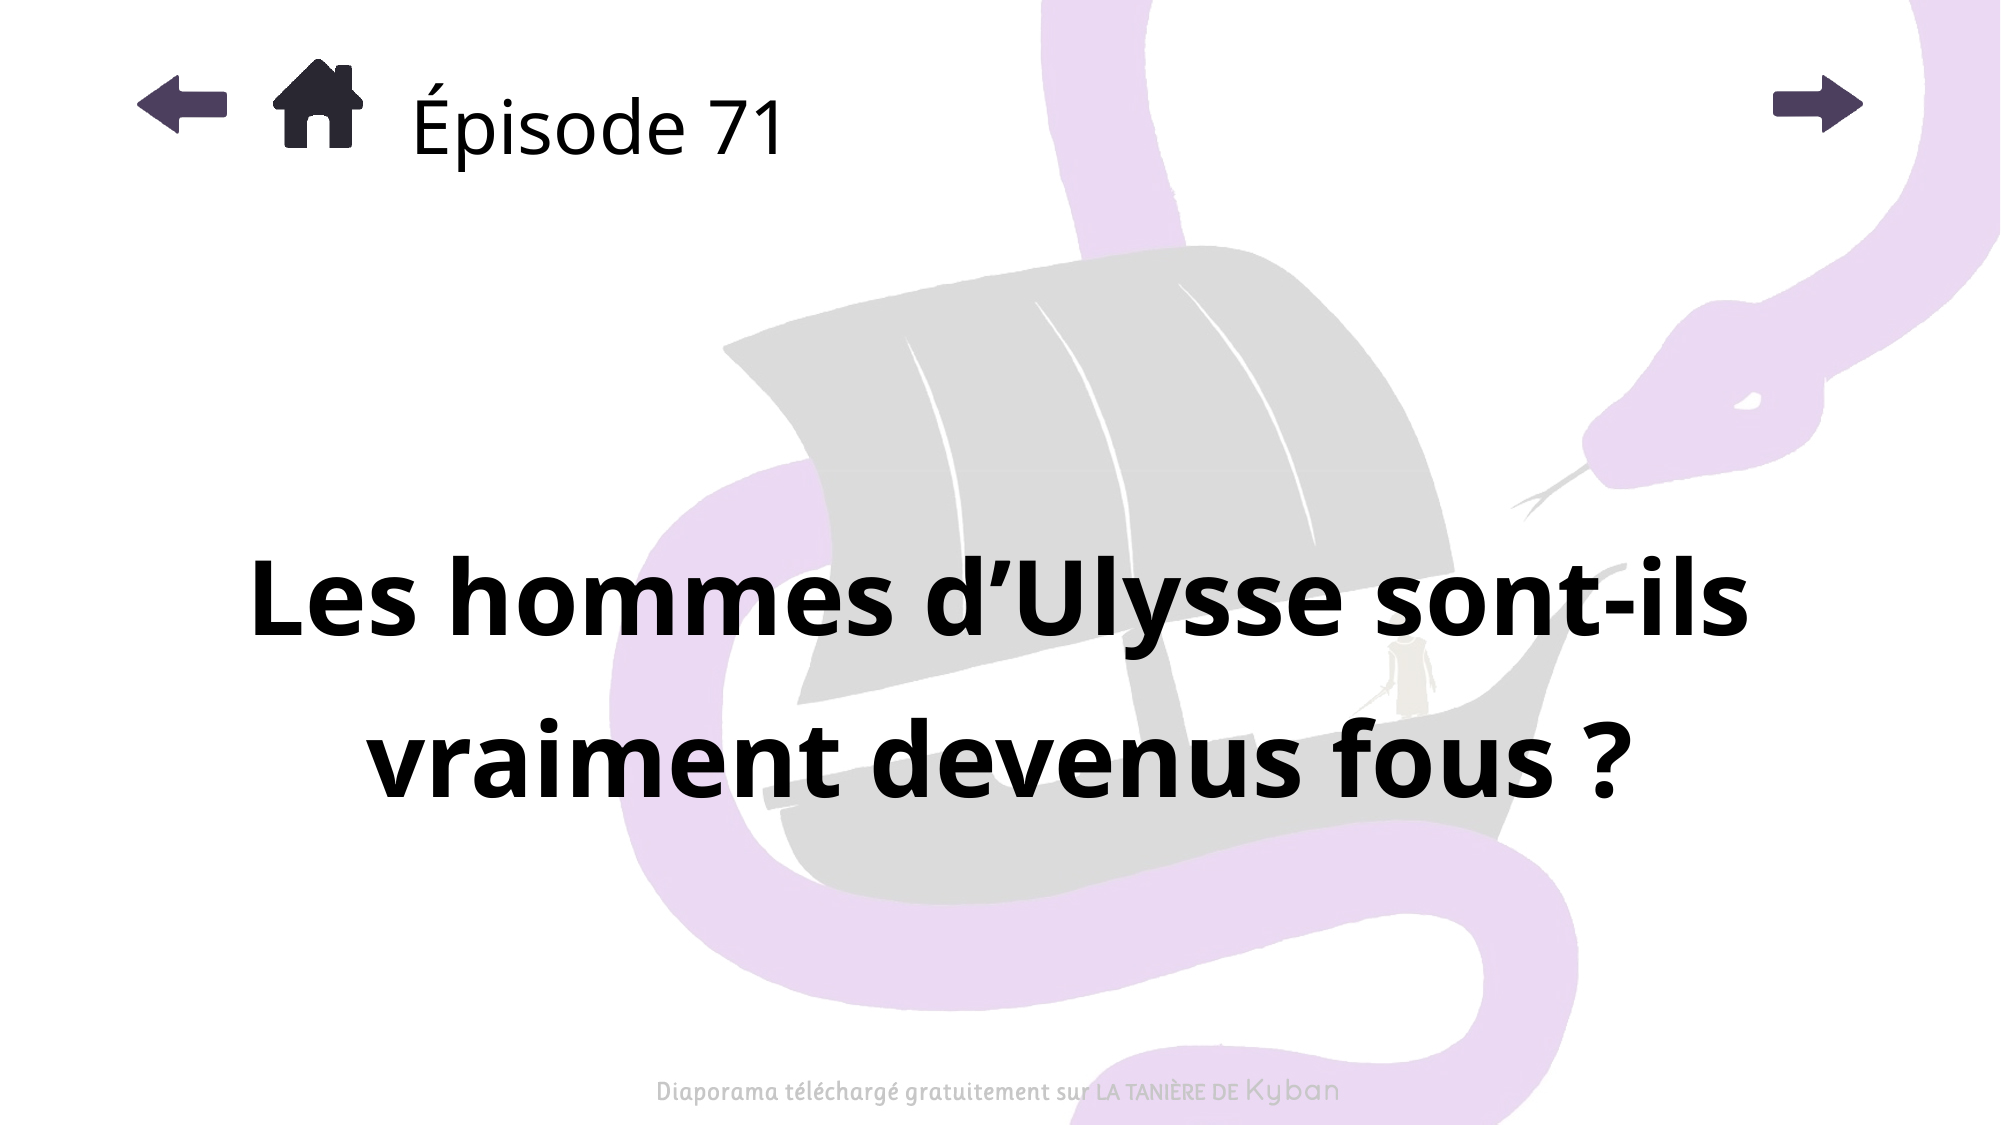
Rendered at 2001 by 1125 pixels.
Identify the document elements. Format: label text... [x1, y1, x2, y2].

title Épisode 71 [395, 59, 1863, 202]
list Les hommes d’Ulysse sont-ils vraiment devenus fous ? [137, 299, 1863, 1014]
picture [0, 0, 2001, 1125]
